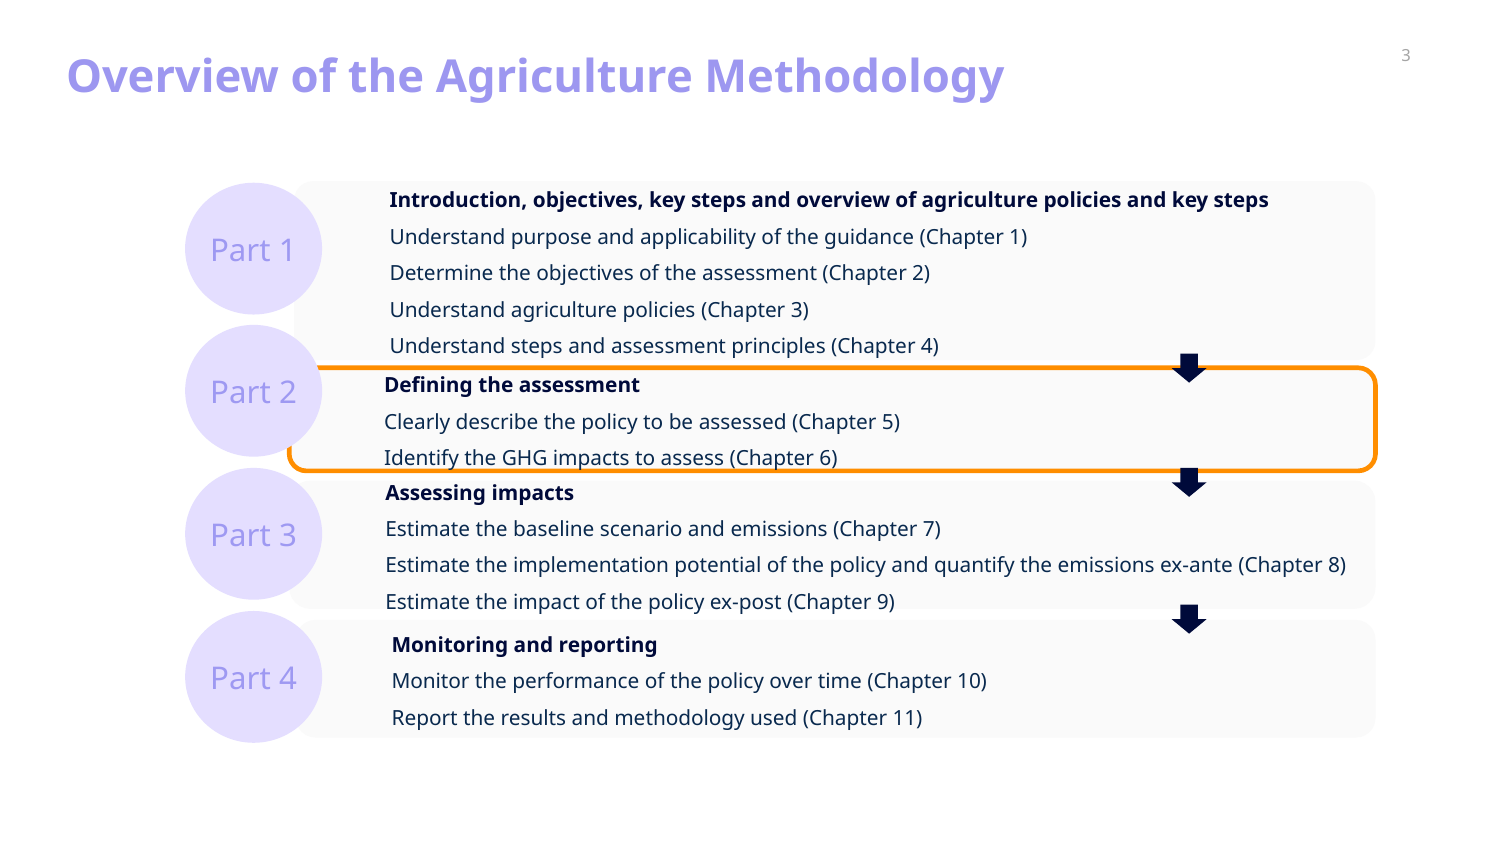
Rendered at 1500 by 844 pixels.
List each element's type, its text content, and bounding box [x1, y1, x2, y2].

text_box Part 1 [185, 182, 283, 315]
text_box Part 2 [185, 324, 283, 457]
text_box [288, 180, 1376, 738]
text_box Part 4 [185, 610, 283, 743]
text_box Part 3 [185, 467, 283, 600]
text_box Overview of the Agriculture Methodology [51, 31, 1449, 117]
